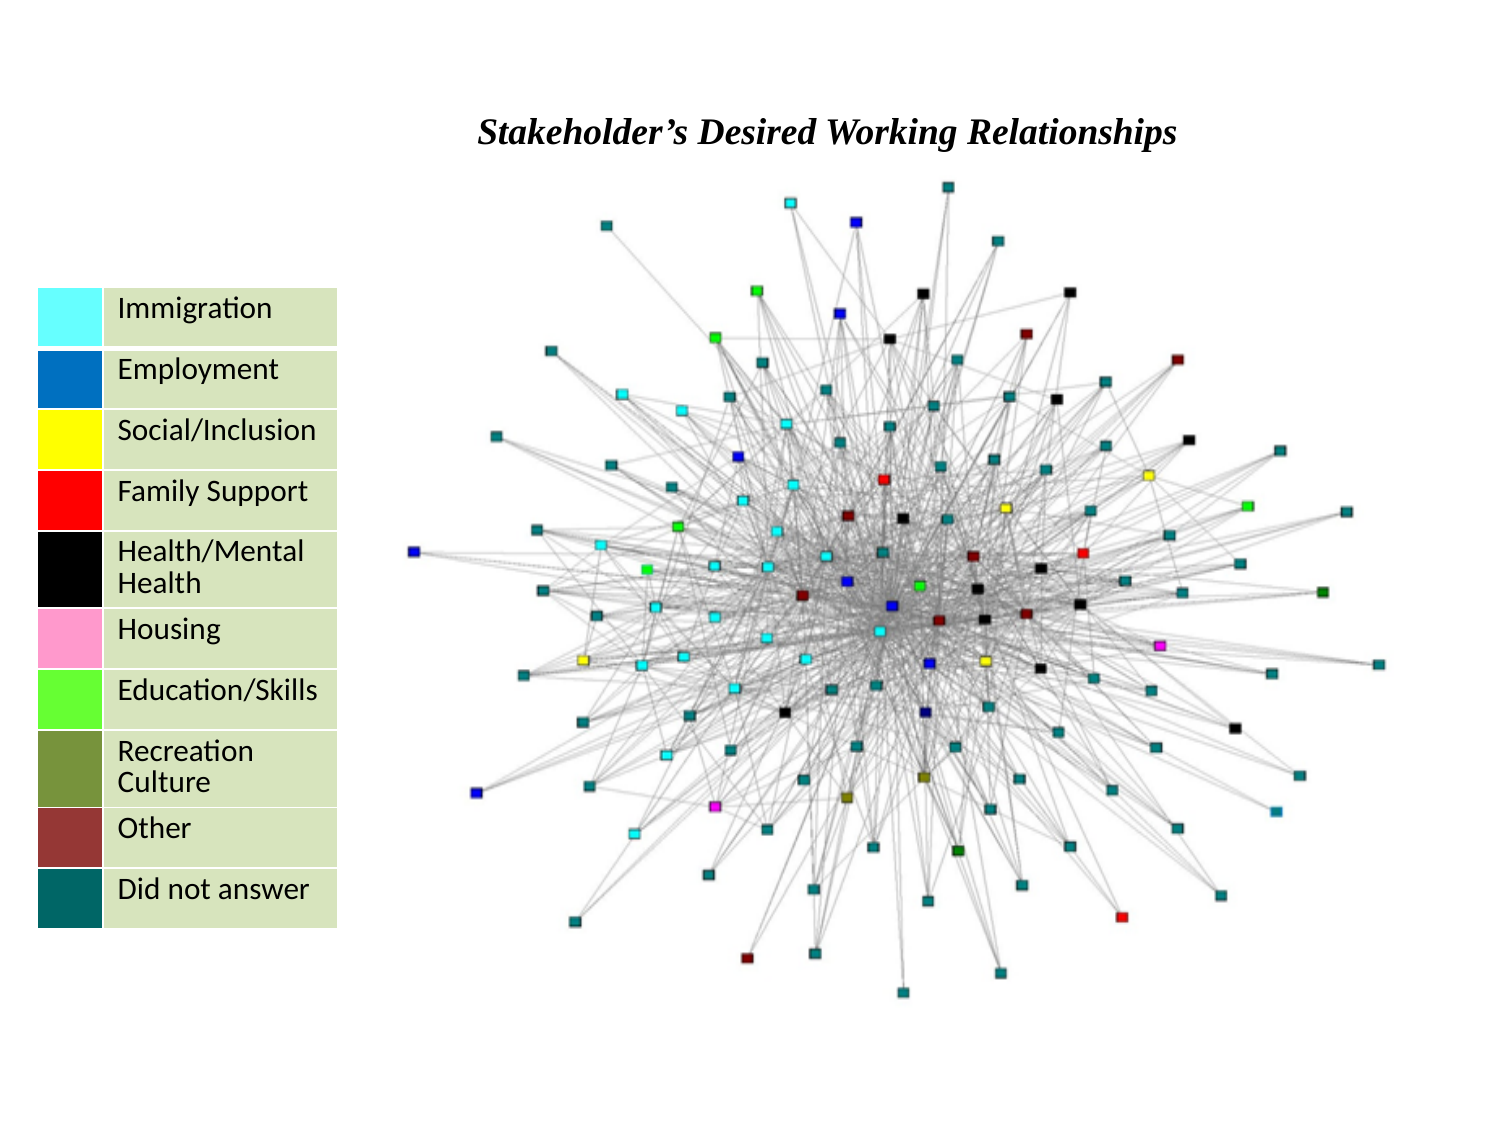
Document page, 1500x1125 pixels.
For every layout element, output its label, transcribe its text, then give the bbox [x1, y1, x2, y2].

table_cell Did not answer [104, 869, 337, 928]
table_cell Housing [104, 609, 337, 668]
table_cell [38, 410, 102, 469]
table_cell [38, 351, 102, 408]
table_cell [38, 670, 102, 729]
text_box Stakeholder’s Desired Working Relationships [462, 99, 1263, 160]
table_cell Employment [104, 351, 337, 408]
table_cell [38, 532, 102, 607]
table_cell [38, 808, 102, 867]
picture [387, 162, 1432, 1026]
table_header [38, 288, 102, 346]
table_cell Other [104, 808, 337, 867]
table_cell Recreation Culture [104, 731, 337, 807]
table_cell Family Support [104, 471, 337, 530]
table_header Immigration [104, 288, 337, 346]
table_cell [38, 609, 102, 668]
table_cell [38, 731, 102, 807]
table_cell [38, 869, 102, 928]
table_cell Social/Inclusion [104, 410, 337, 469]
table_cell Education/Skills [104, 670, 337, 729]
table_cell Health/Mental Health [104, 532, 337, 607]
table_cell [38, 471, 102, 530]
